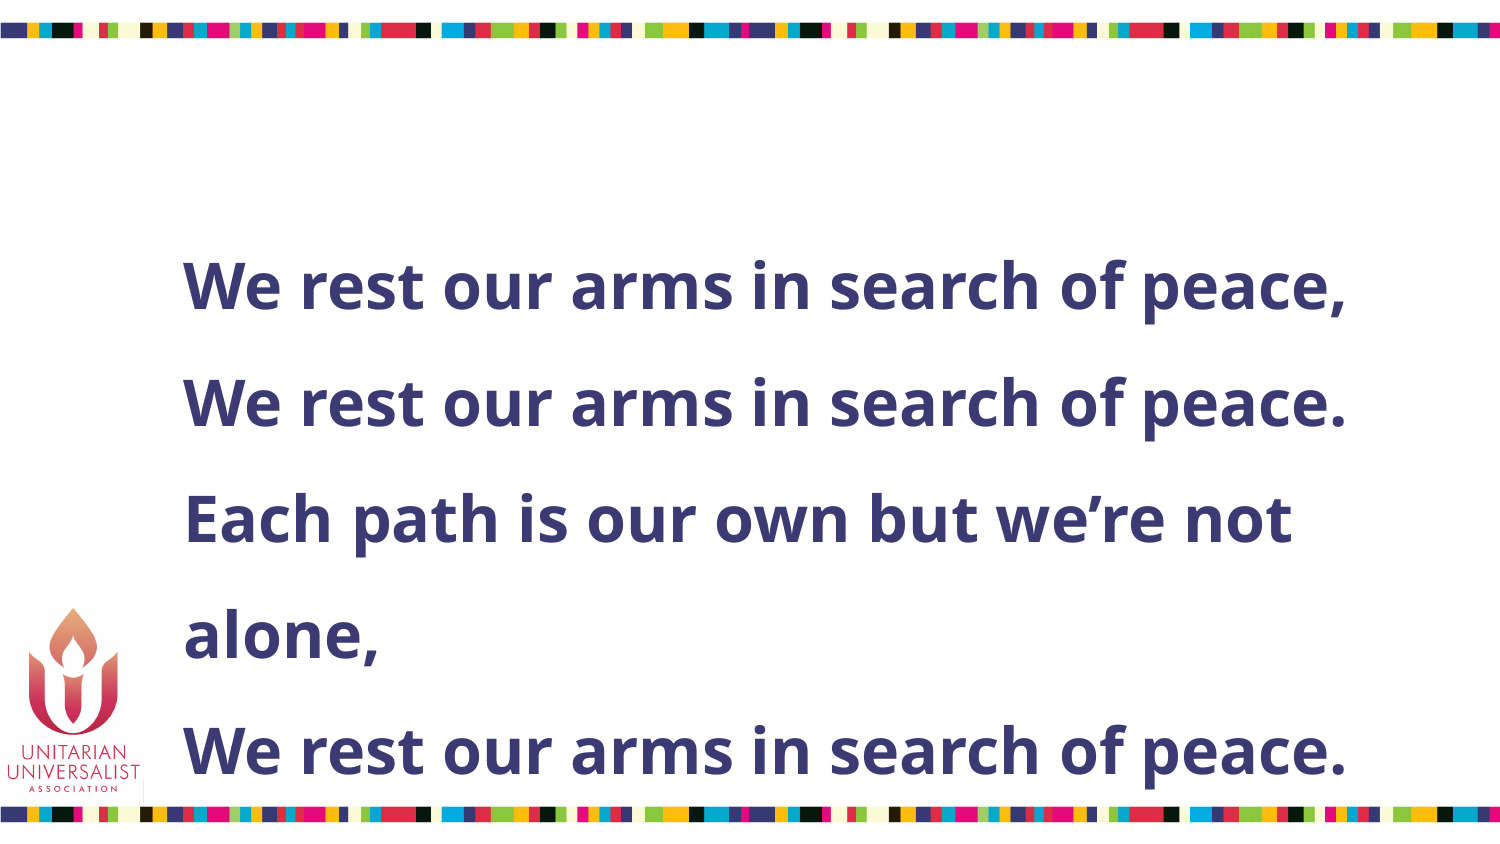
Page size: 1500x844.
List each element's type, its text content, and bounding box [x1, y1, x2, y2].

text_box We rest our arms in search of peace, We rest our arms in search of peace. Each path is our own but we’re not alone, We rest our arms in search of peace. [168, 191, 1500, 803]
picture [0, 22, 1500, 40]
picture [0, 600, 1500, 824]
